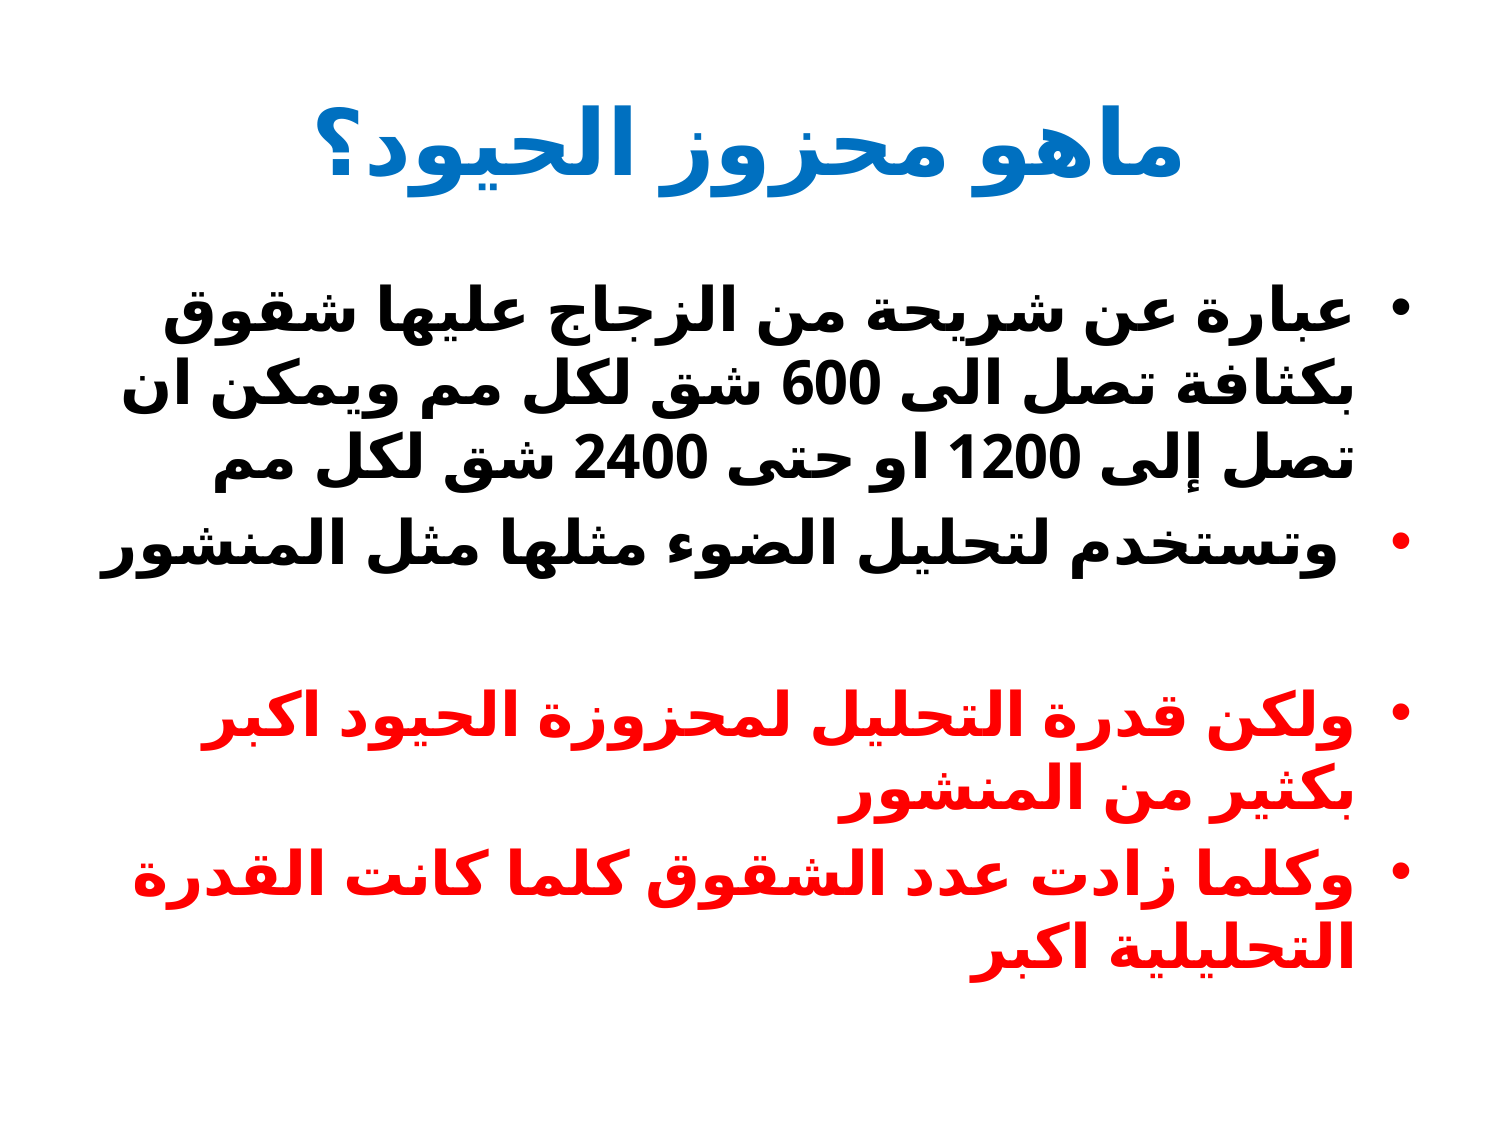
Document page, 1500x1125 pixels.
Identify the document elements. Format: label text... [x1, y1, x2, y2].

title ماهو محزوز الحيود؟ [75, 45, 1425, 233]
list عبارة عن شريحة من الزجاج عليها شقوق بكثافة تصل الى 600 شق لكل مم ويمكن ان تصل إلى 1200 او حتى 2400 شق لكل مم وتستخدم لتحليل الضوء مثلها مثل المنشور ولكن قدرة التحليل لمحزوزة الحيود اكبر بكثير من المنشور وكلما زادت عدد الشقوق كلما كانت القدرة التحليلية اكبر [75, 262, 1425, 1005]
